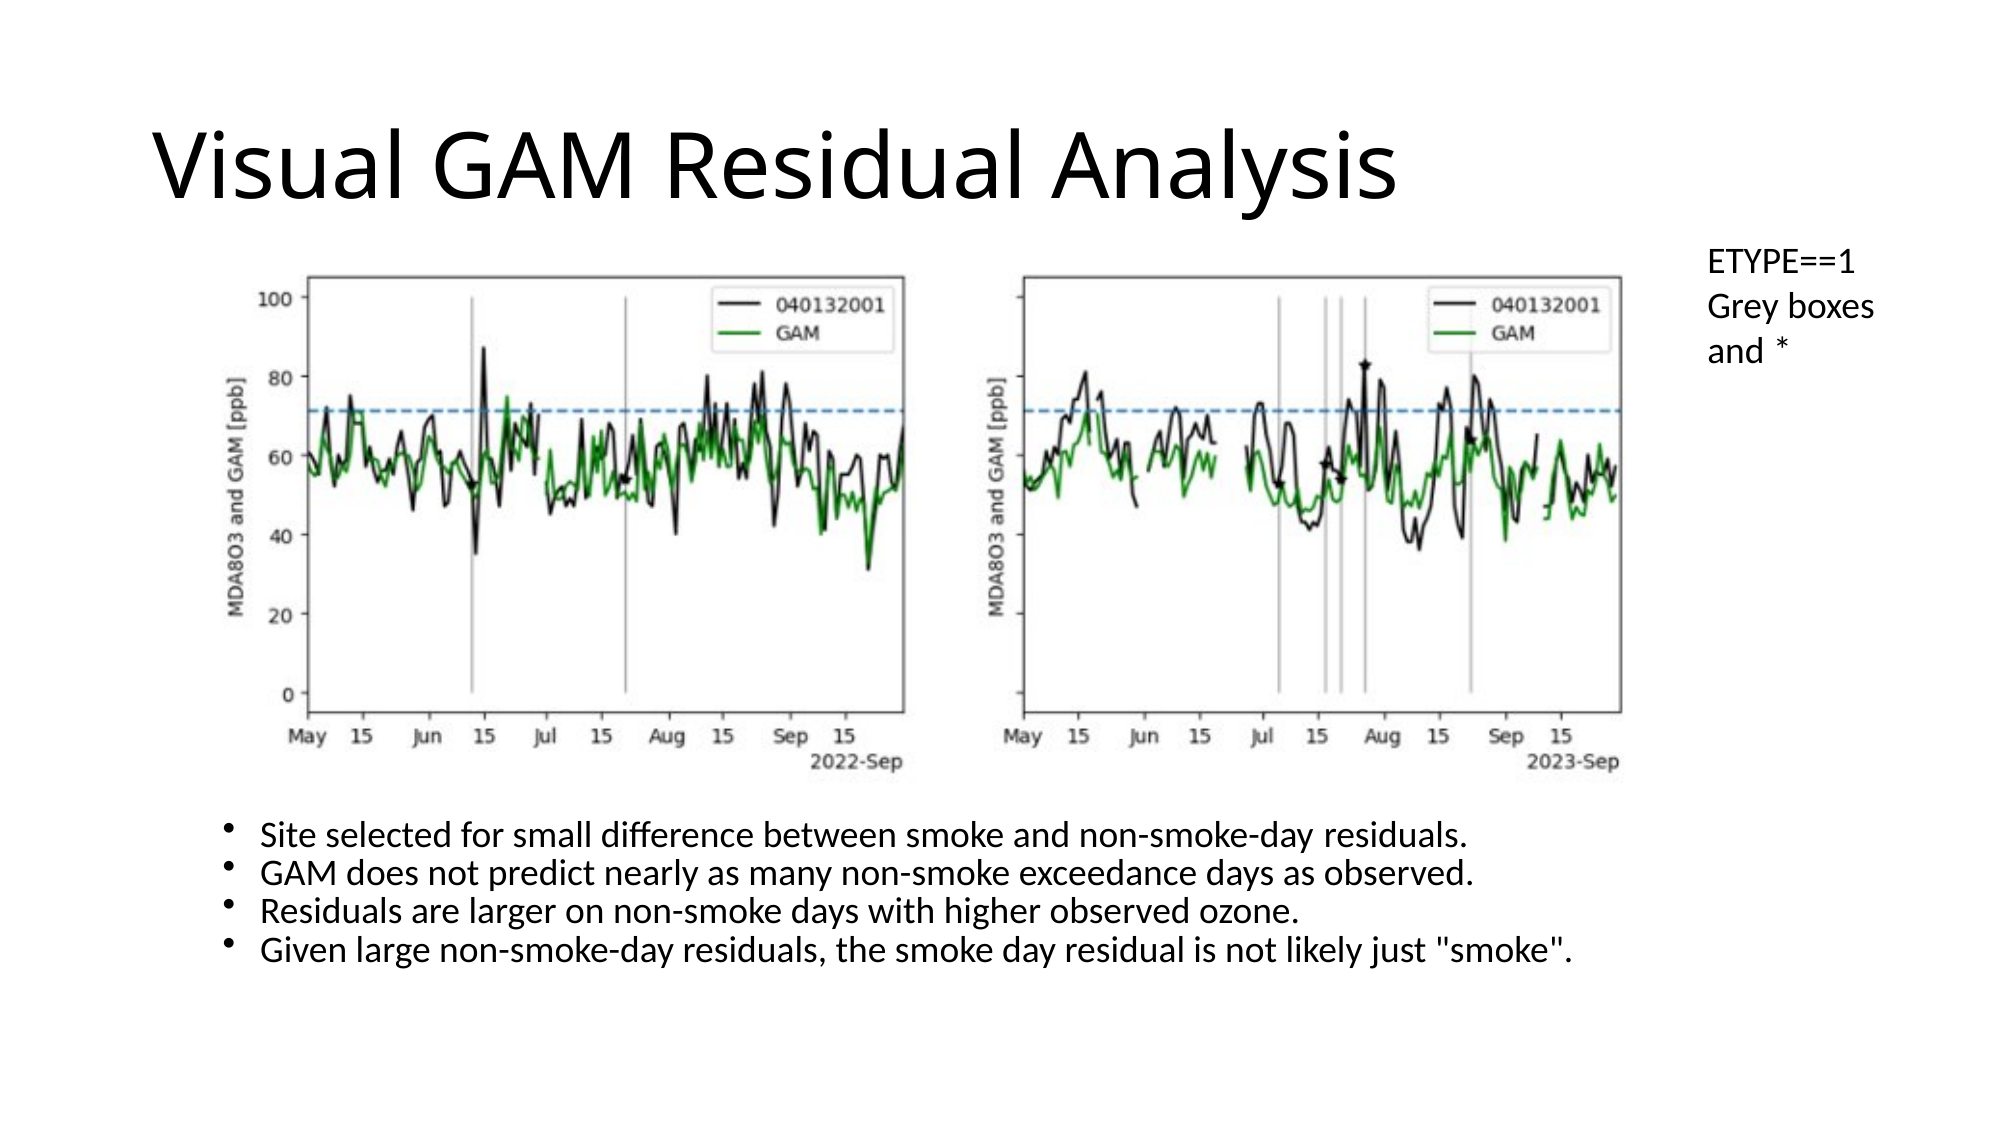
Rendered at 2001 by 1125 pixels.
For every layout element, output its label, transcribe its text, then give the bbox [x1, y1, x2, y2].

title Visual GAM Residual Analysis [137, 59, 1863, 278]
text_box Site selected for small difference between smoke and non-smoke-day residuals. GAM does not predict nearly as many non-smoke exceedance days as observed. Residuals are larger on non-smoke days with higher observed ozone. Given large non-smoke-day residuals, the smoke day residual is not likely just "smoke". [207, 809, 1791, 978]
text_box ETYPE==1 Grey boxes and * [1692, 228, 1952, 379]
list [207, 258, 1644, 789]
